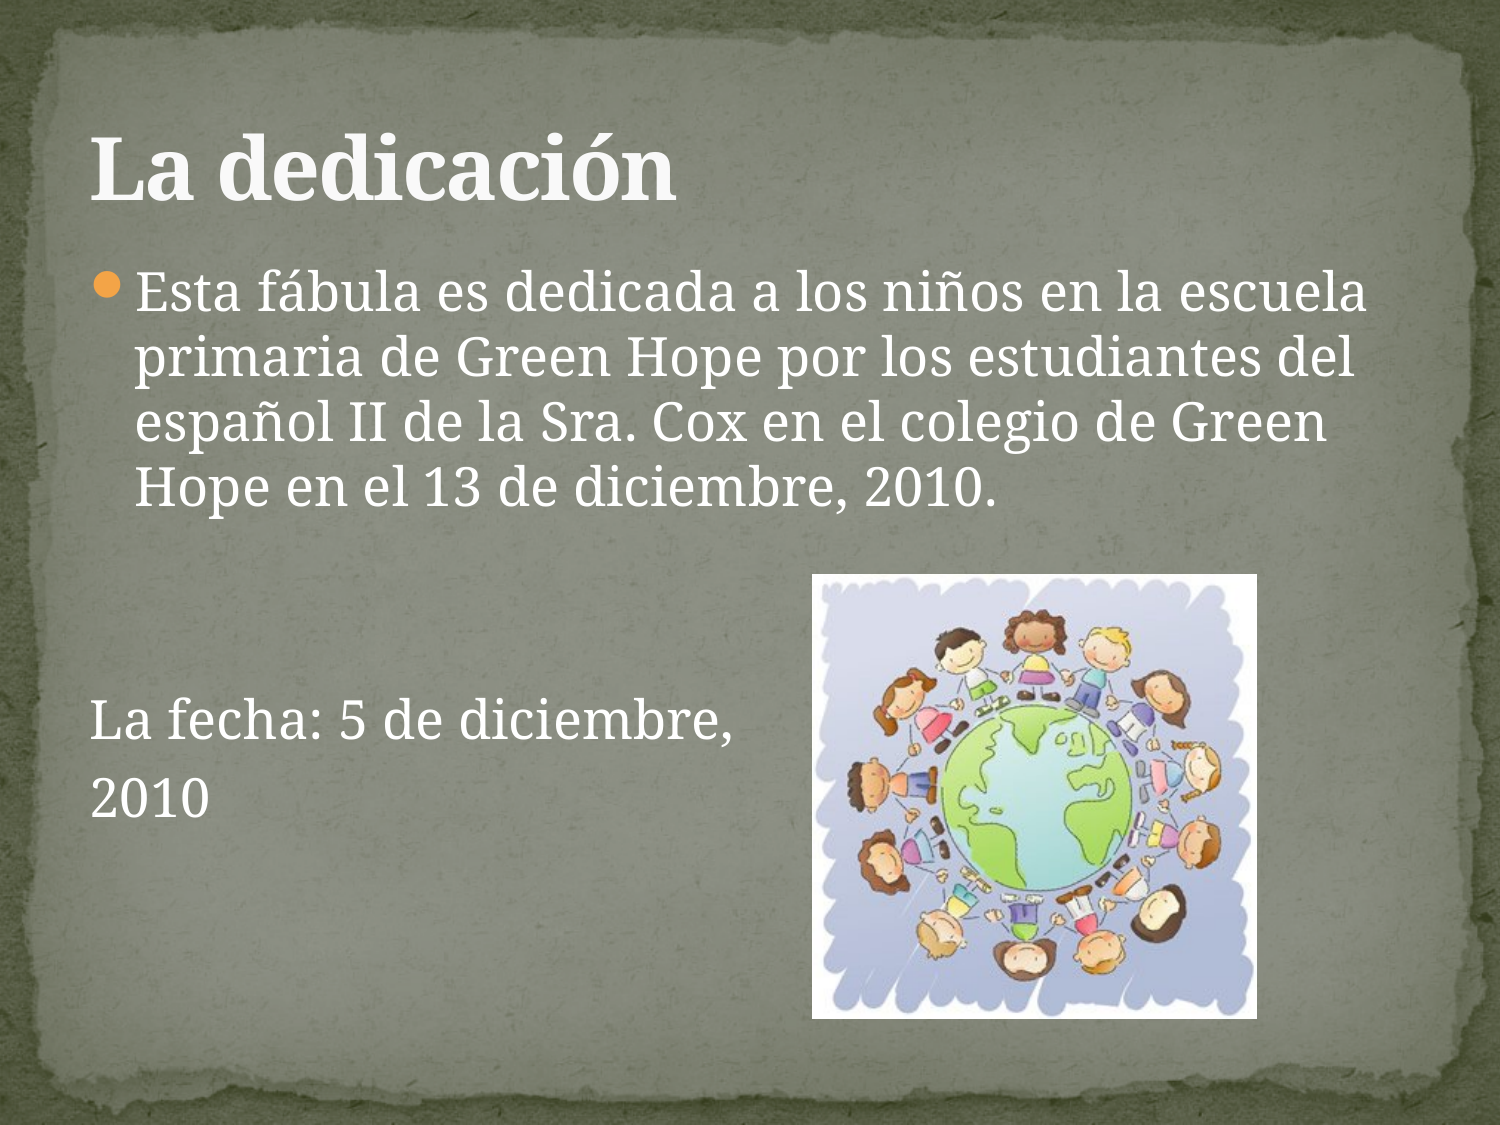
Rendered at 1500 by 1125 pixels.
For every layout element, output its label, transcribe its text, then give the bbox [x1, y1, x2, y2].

picture [812, 574, 1257, 1019]
title La dedicación [74, 24, 1425, 225]
list Esta fábula es dedicada a los niños en la escuela primaria de Green Hope por los estudiantes del español II de la Sra. Cox en el colegio de Green Hope en el 13 de diciembre, 2010. La fecha: 5 de diciembre, 2010 [75, 249, 1425, 1000]
